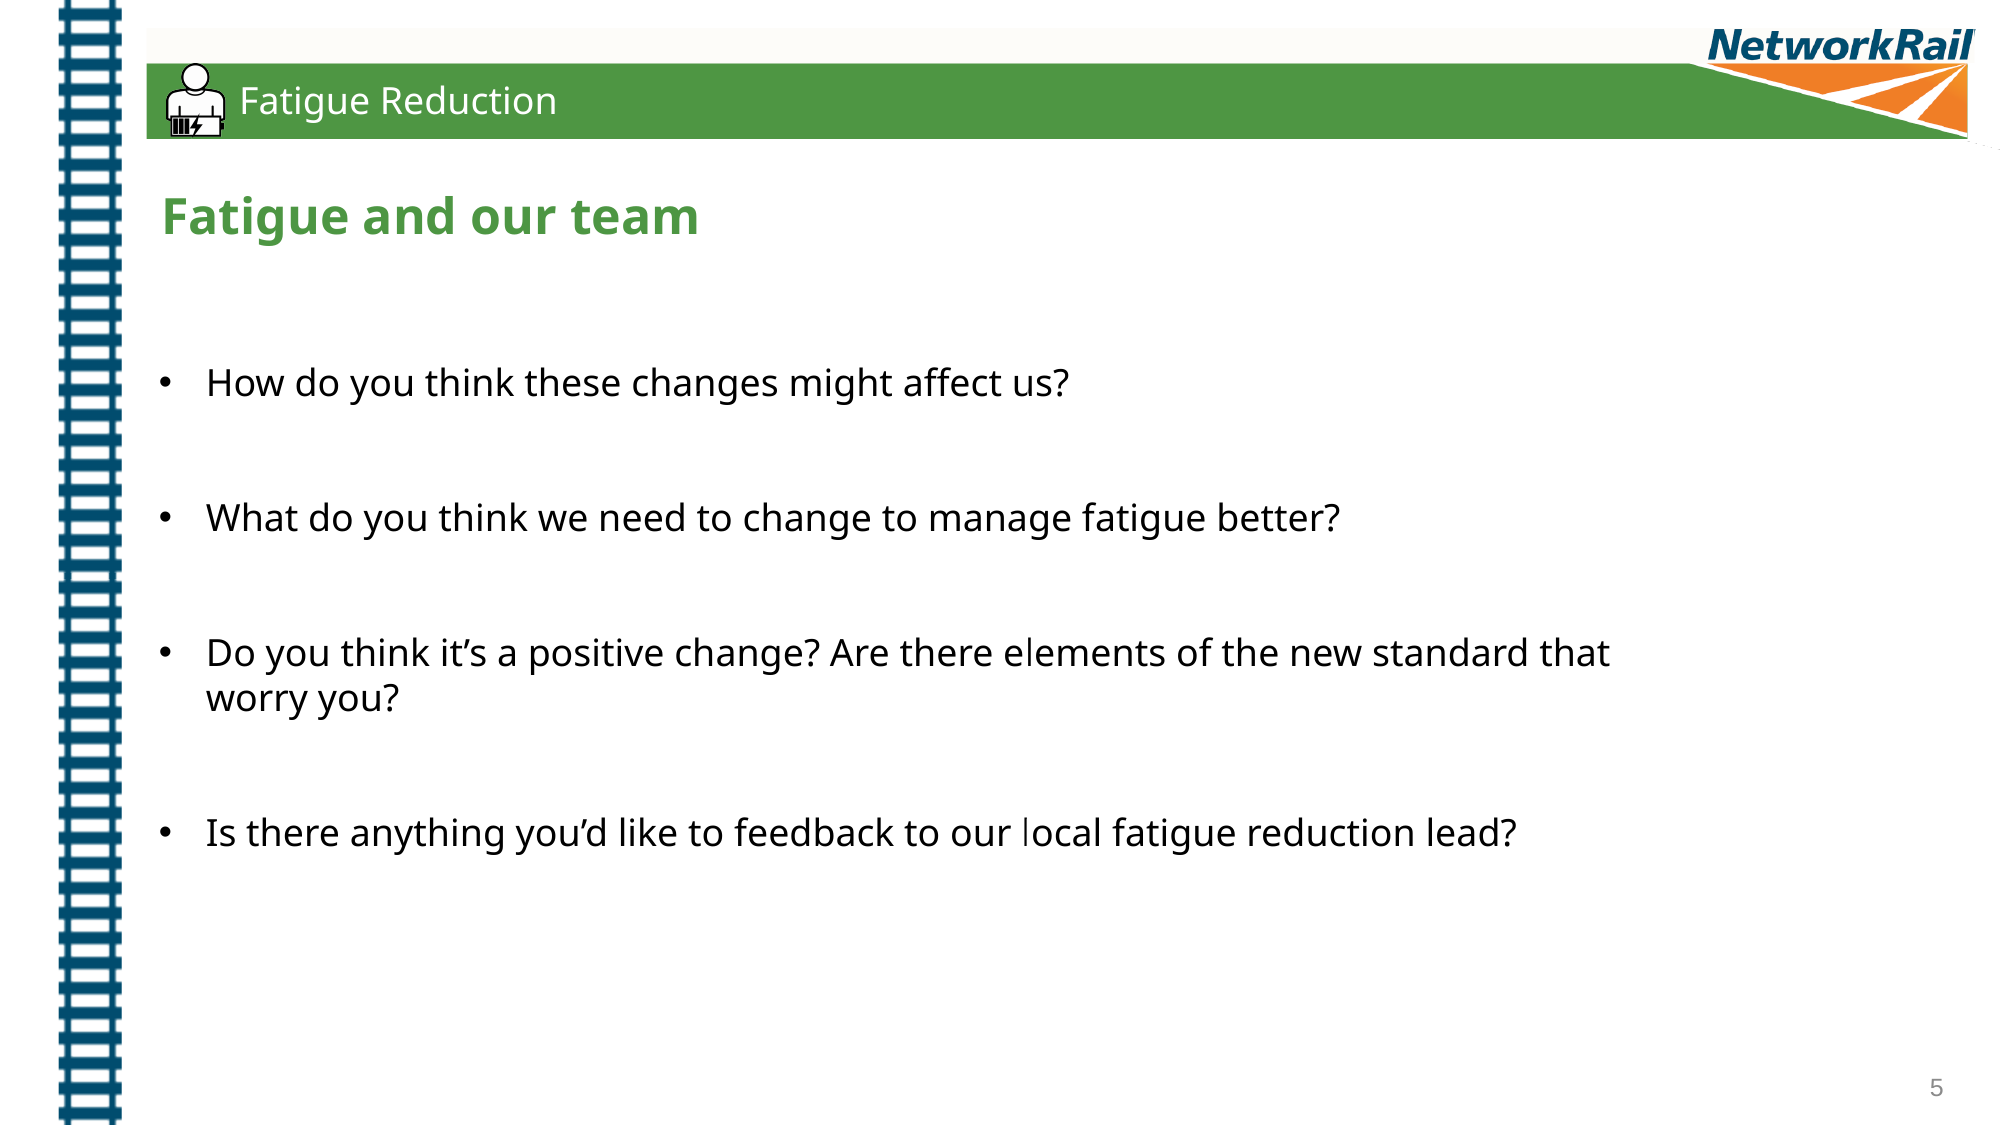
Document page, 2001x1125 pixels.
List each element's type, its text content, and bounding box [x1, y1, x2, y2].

picture [71, 1094, 109, 1108]
picture [59, 869, 65, 883]
picture [59, 220, 65, 234]
picture [71, 45, 109, 59]
picture [59, 145, 65, 159]
picture [115, 944, 121, 958]
picture [71, 521, 109, 535]
picture [59, 768, 65, 782]
picture [71, 843, 109, 858]
picture [59, 571, 65, 582]
picture [115, 321, 121, 335]
picture [115, 371, 121, 385]
picture [115, 546, 121, 560]
picture [71, 643, 109, 657]
picture [115, 496, 121, 510]
picture [59, 919, 65, 933]
picture [71, 969, 109, 983]
picture [71, 170, 109, 184]
picture [115, 45, 121, 59]
picture [71, 396, 109, 410]
picture [59, 0, 65, 9]
picture [115, 521, 121, 535]
picture [59, 718, 65, 732]
picture [115, 994, 121, 1008]
picture [115, 1094, 121, 1108]
picture [59, 70, 65, 84]
picture [115, 718, 121, 732]
picture [59, 743, 65, 757]
picture [115, 1069, 121, 1083]
picture [115, 20, 121, 34]
picture [59, 195, 65, 209]
picture [71, 421, 109, 435]
picture [59, 496, 65, 510]
picture [115, 446, 121, 460]
picture [115, 818, 121, 832]
picture [71, 220, 109, 234]
picture [115, 571, 121, 582]
picture [59, 1044, 65, 1058]
picture [59, 45, 65, 59]
picture [71, 994, 109, 1008]
picture [71, 668, 109, 682]
picture [115, 120, 121, 134]
picture [146, 0, 2000, 150]
picture [71, 869, 109, 883]
picture [115, 693, 121, 707]
picture [115, 245, 121, 259]
picture [115, 894, 121, 908]
picture [71, 245, 109, 259]
picture [115, 643, 121, 657]
picture [71, 20, 109, 34]
picture [115, 396, 121, 410]
picture [59, 170, 65, 184]
picture [59, 1094, 65, 1108]
picture [115, 768, 121, 782]
picture [115, 296, 121, 310]
picture [115, 793, 121, 807]
picture [71, 70, 109, 84]
picture [59, 818, 65, 832]
picture [59, 969, 65, 983]
picture [71, 571, 109, 582]
picture [59, 371, 65, 385]
picture [59, 618, 65, 632]
picture [71, 321, 109, 335]
picture [59, 546, 65, 560]
picture [71, 743, 109, 757]
picture [71, 768, 109, 782]
picture [115, 593, 121, 607]
picture [59, 643, 65, 657]
picture [71, 1069, 109, 1083]
picture [59, 95, 65, 109]
picture [71, 446, 109, 460]
picture [115, 919, 121, 933]
picture [115, 220, 121, 234]
picture [71, 195, 109, 209]
picture [71, 818, 109, 832]
picture [71, 145, 109, 159]
picture [115, 618, 121, 632]
picture [59, 346, 65, 360]
picture [71, 894, 109, 908]
picture [71, 793, 109, 807]
picture [71, 1019, 109, 1033]
picture [71, 1119, 109, 1125]
picture [59, 668, 65, 682]
picture [59, 593, 65, 607]
picture [115, 145, 121, 159]
picture [71, 618, 109, 632]
picture [71, 944, 109, 958]
picture [59, 296, 65, 310]
picture [59, 894, 65, 908]
picture [59, 693, 65, 707]
picture [59, 471, 65, 485]
picture [71, 1044, 109, 1058]
picture [115, 743, 121, 757]
picture [59, 944, 65, 958]
picture [115, 270, 121, 285]
picture [71, 919, 109, 933]
picture [59, 1069, 65, 1083]
picture [71, 546, 109, 560]
picture [71, 270, 109, 285]
picture [115, 471, 121, 485]
picture [59, 321, 65, 335]
text_box Fatigue and our team [146, 177, 1675, 252]
picture [71, 593, 109, 607]
picture [59, 446, 65, 460]
picture [115, 421, 121, 435]
picture [71, 296, 109, 310]
picture [59, 270, 65, 285]
picture [71, 95, 109, 109]
picture [59, 994, 65, 1008]
picture [59, 20, 65, 34]
picture [71, 718, 109, 732]
picture [115, 1019, 121, 1033]
picture [115, 869, 121, 883]
picture [71, 346, 109, 360]
picture [71, 120, 109, 134]
text_box How do you think these changes might affect us? What do you think we need to change to manage fatigue better? Do you think it’s a positive change? Are there elements of the new standard that worry you? Is there anything you’d like to feedback to our local fatigue reduction lead? [144, 351, 1677, 1037]
picture [115, 668, 121, 682]
slide_number 5 [1819, 1071, 1960, 1102]
picture [71, 496, 109, 510]
picture [115, 0, 121, 9]
picture [115, 70, 121, 84]
picture [59, 421, 65, 435]
picture [71, 471, 109, 485]
picture [59, 521, 65, 535]
picture [115, 170, 121, 184]
picture [59, 396, 65, 410]
picture [71, 371, 109, 385]
picture [71, 0, 109, 9]
picture [59, 1019, 65, 1033]
picture [115, 95, 121, 109]
picture [115, 1044, 121, 1058]
picture [115, 969, 121, 983]
picture [115, 843, 121, 858]
picture [71, 693, 109, 707]
picture [59, 120, 65, 134]
picture [59, 793, 65, 807]
picture [115, 195, 121, 209]
picture [59, 843, 65, 858]
picture [59, 245, 65, 259]
picture [115, 346, 121, 360]
